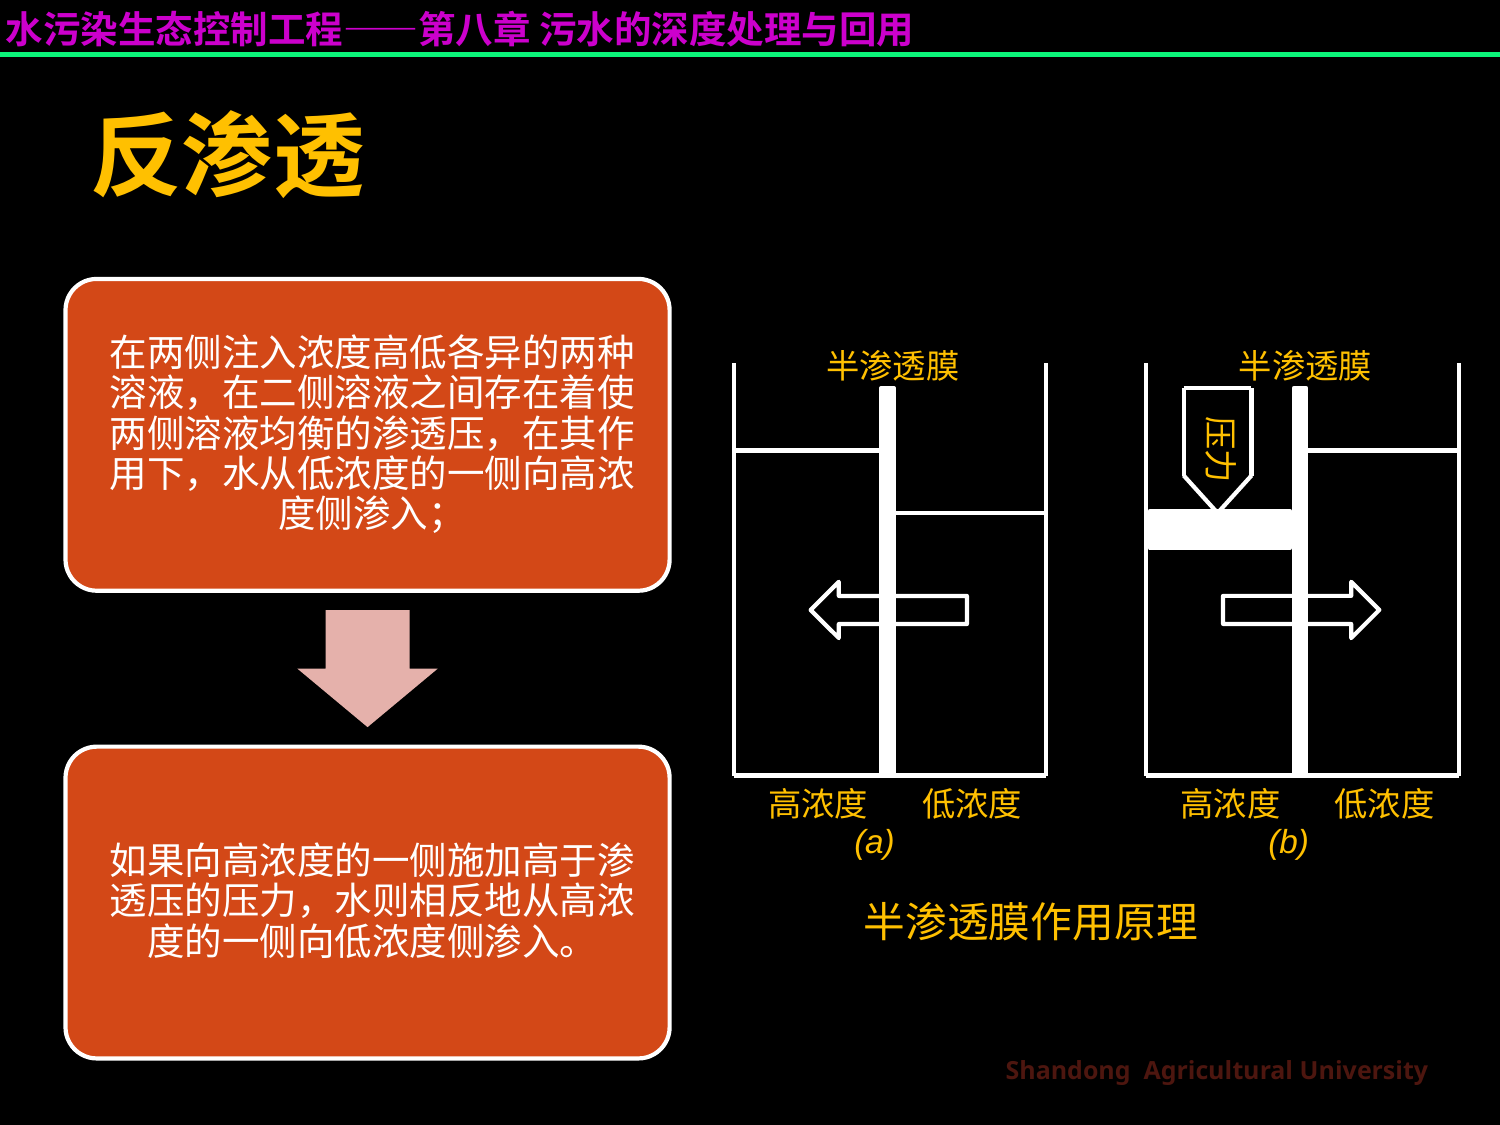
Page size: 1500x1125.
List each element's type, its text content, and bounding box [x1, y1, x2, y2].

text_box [733, 337, 1459, 955]
title 反渗透 [75, 59, 1425, 248]
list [0, 278, 742, 1059]
